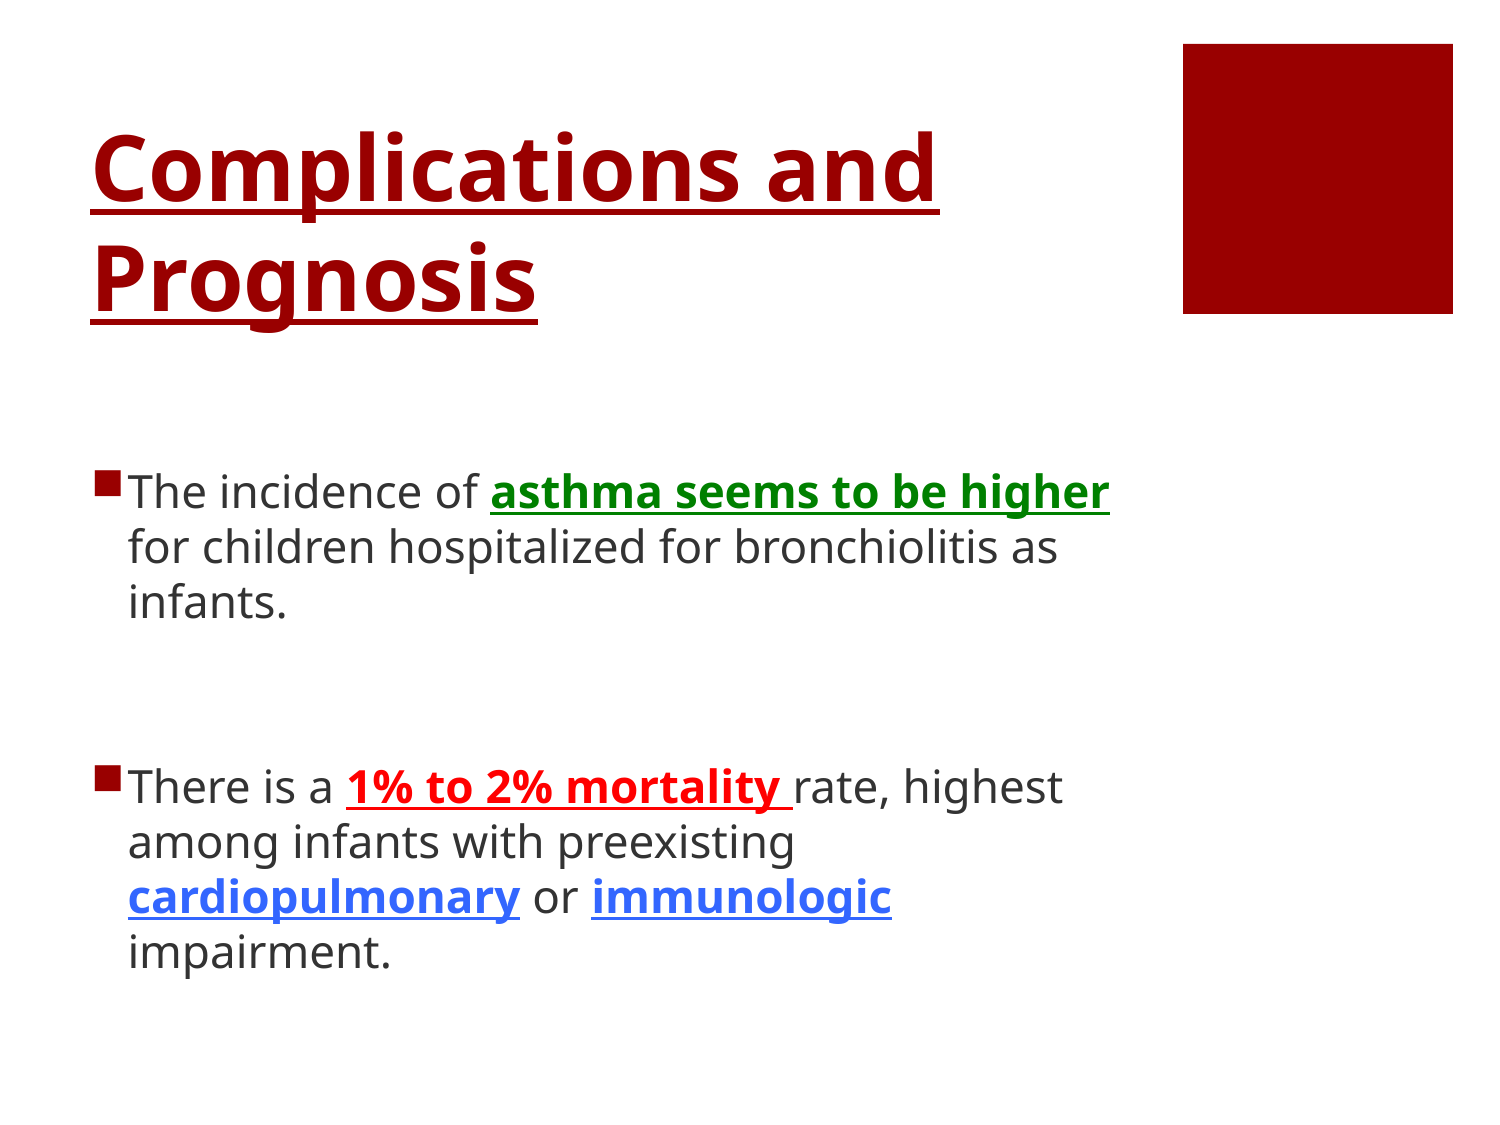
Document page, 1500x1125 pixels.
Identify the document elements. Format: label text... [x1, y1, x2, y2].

list The incidence of asthma seems to be higher for children hospitalized for bronchiolitis as infants. There is a 1% to 2% mortality rate, highest among infants with preexisting cardiopulmonary or immunologic impairment. [75, 362, 1143, 1005]
title Complications and Prognosis [75, 149, 1143, 338]
